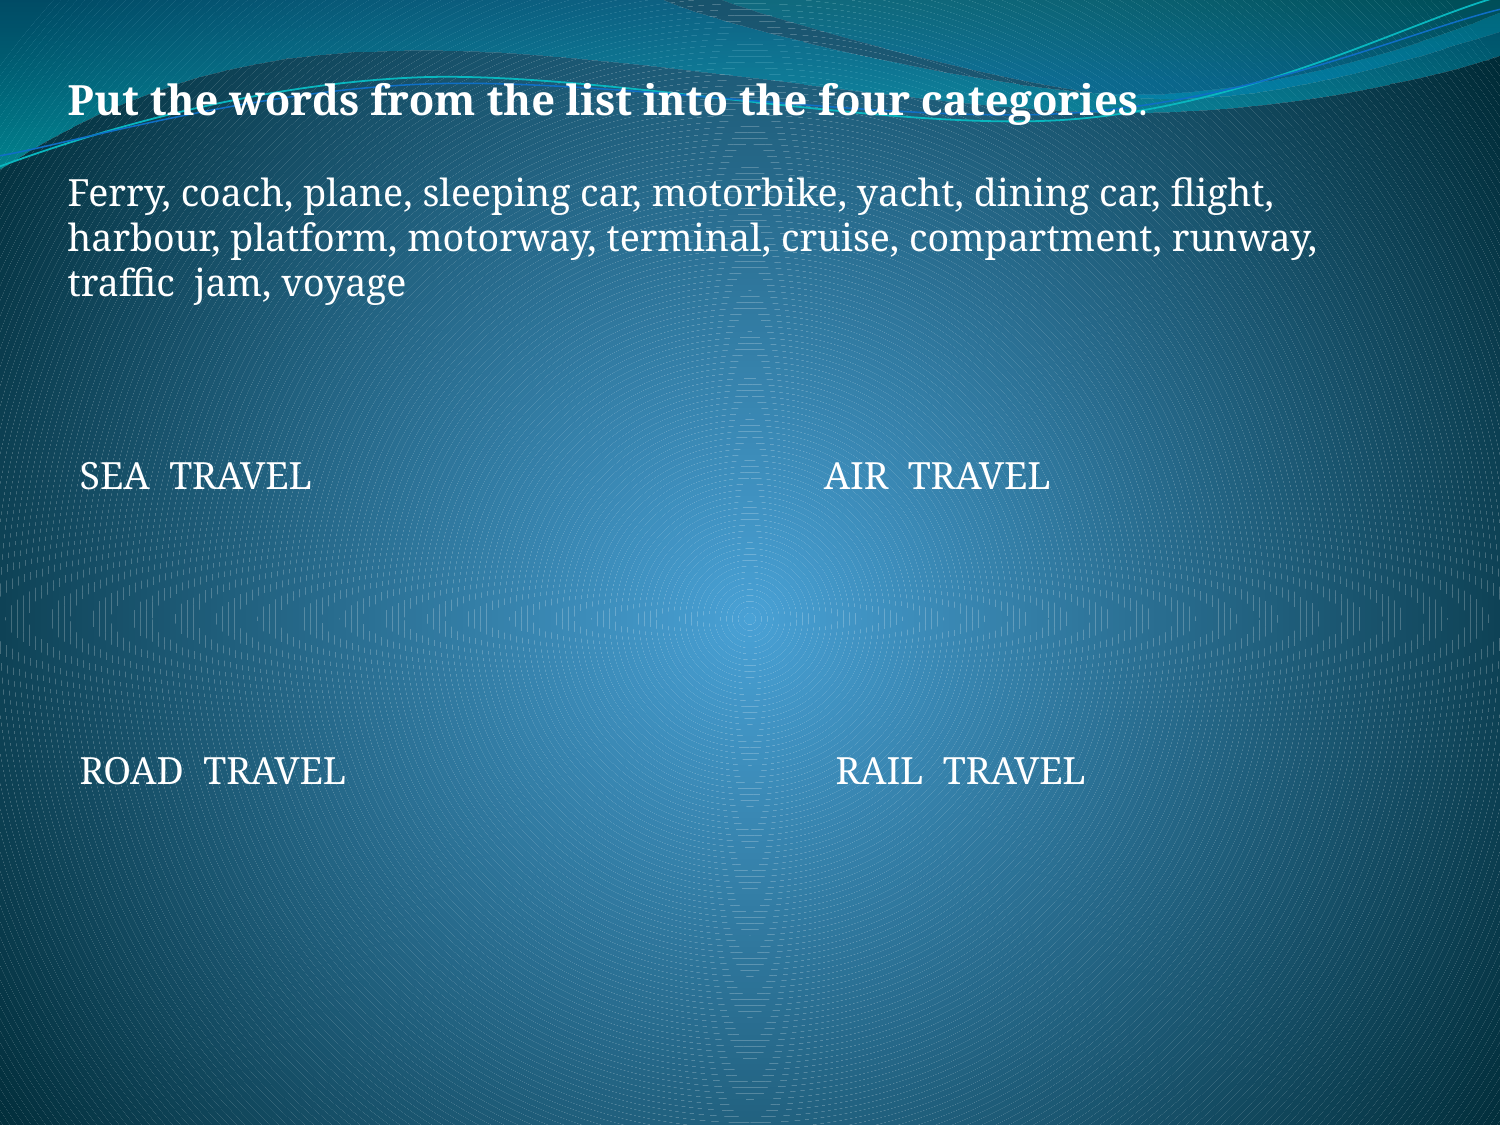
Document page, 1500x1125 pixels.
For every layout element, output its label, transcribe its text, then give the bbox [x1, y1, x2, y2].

text_box ROAD TRAVEL [64, 739, 573, 800]
text_box RAIL TRAVEL [820, 739, 1235, 800]
text_box AIR TRAVEL [809, 444, 1306, 505]
text_box SEA TRAVEL [64, 444, 408, 505]
text_box Put the words from the list into the four categories. Ferry, coach, plane, sleeping car, motorbike, yacht, dining car, flight, harbour, platform, motorway, terminal, cruise, compartment, runway, traffic jam, voyage [53, 66, 1376, 312]
